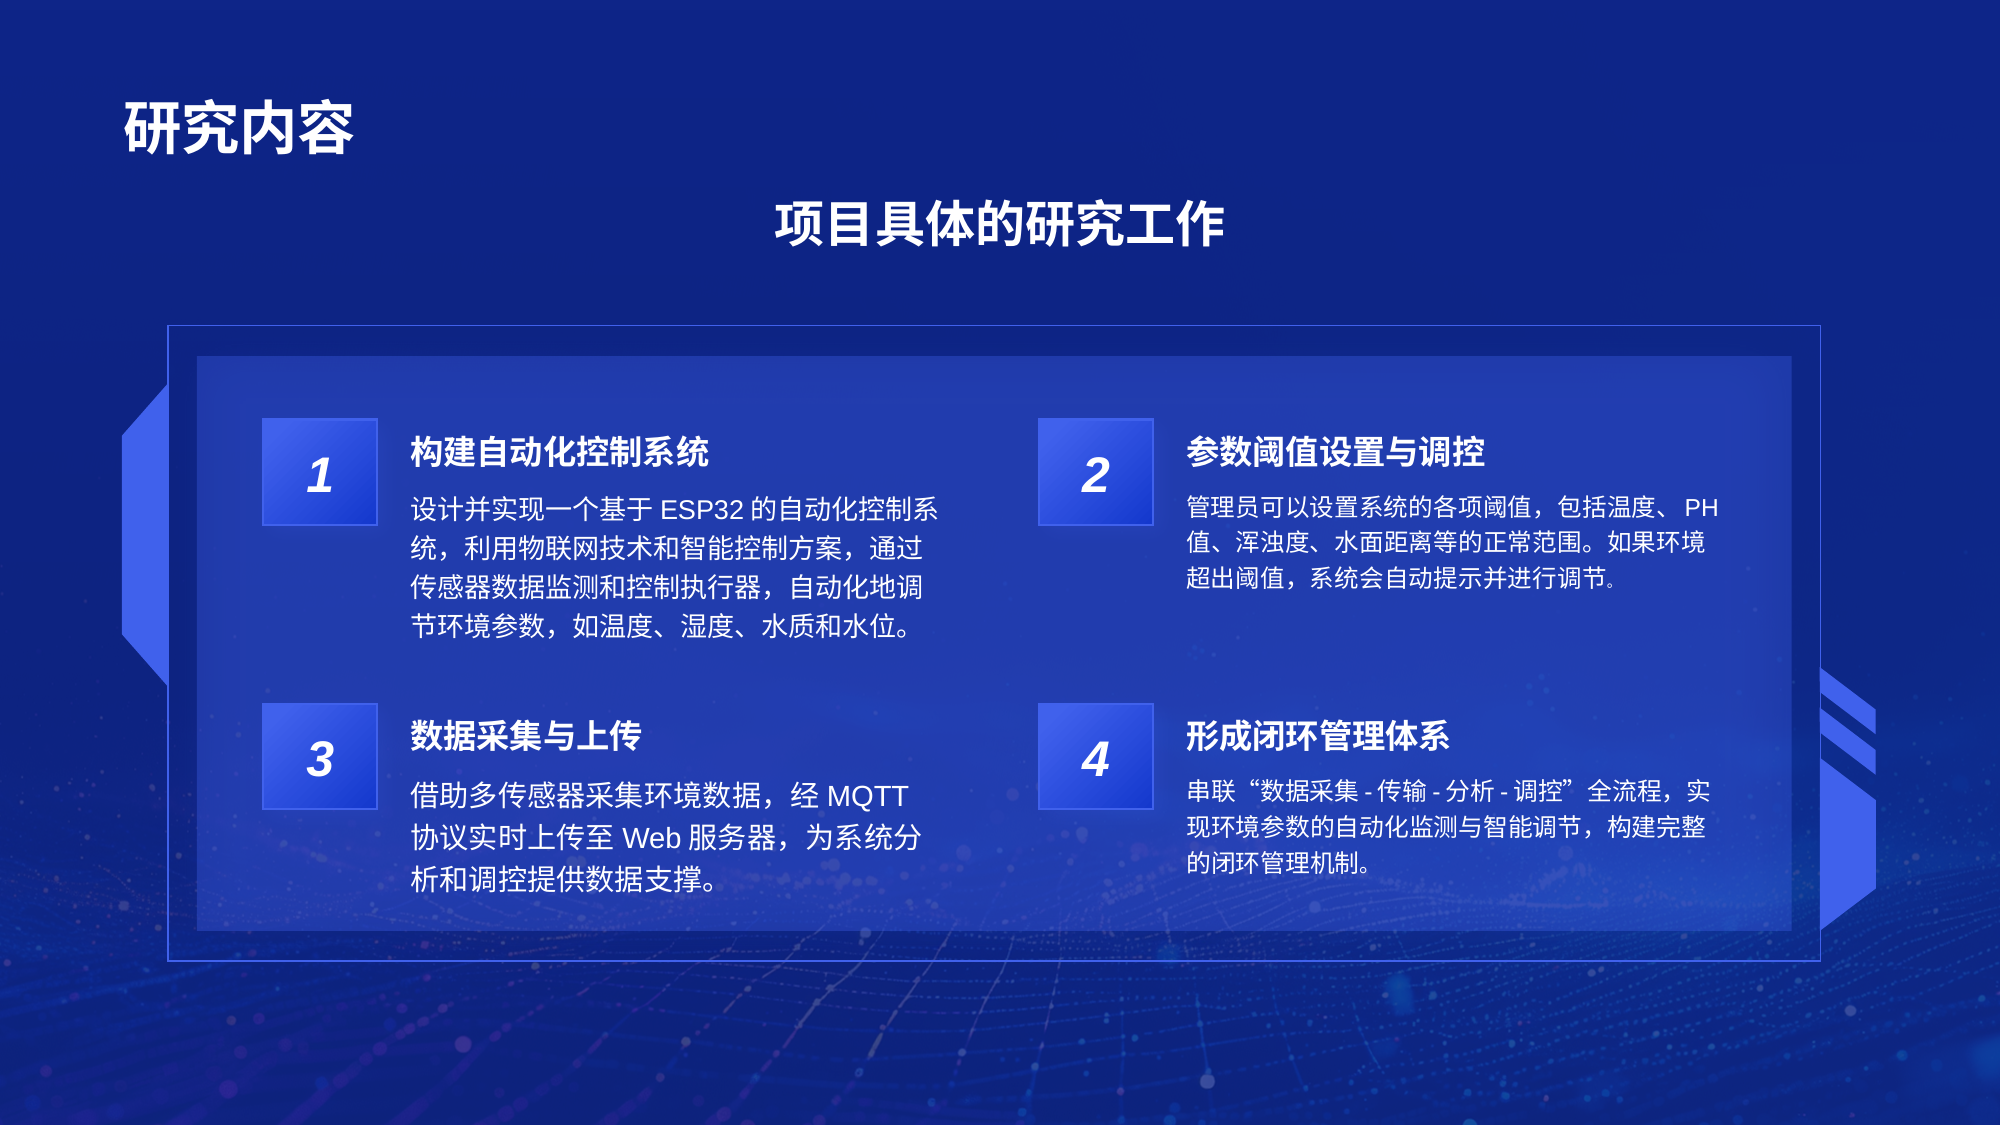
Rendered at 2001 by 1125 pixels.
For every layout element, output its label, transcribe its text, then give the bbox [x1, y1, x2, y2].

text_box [108, 185, 1892, 962]
title 研究内容 [108, 21, 1890, 169]
